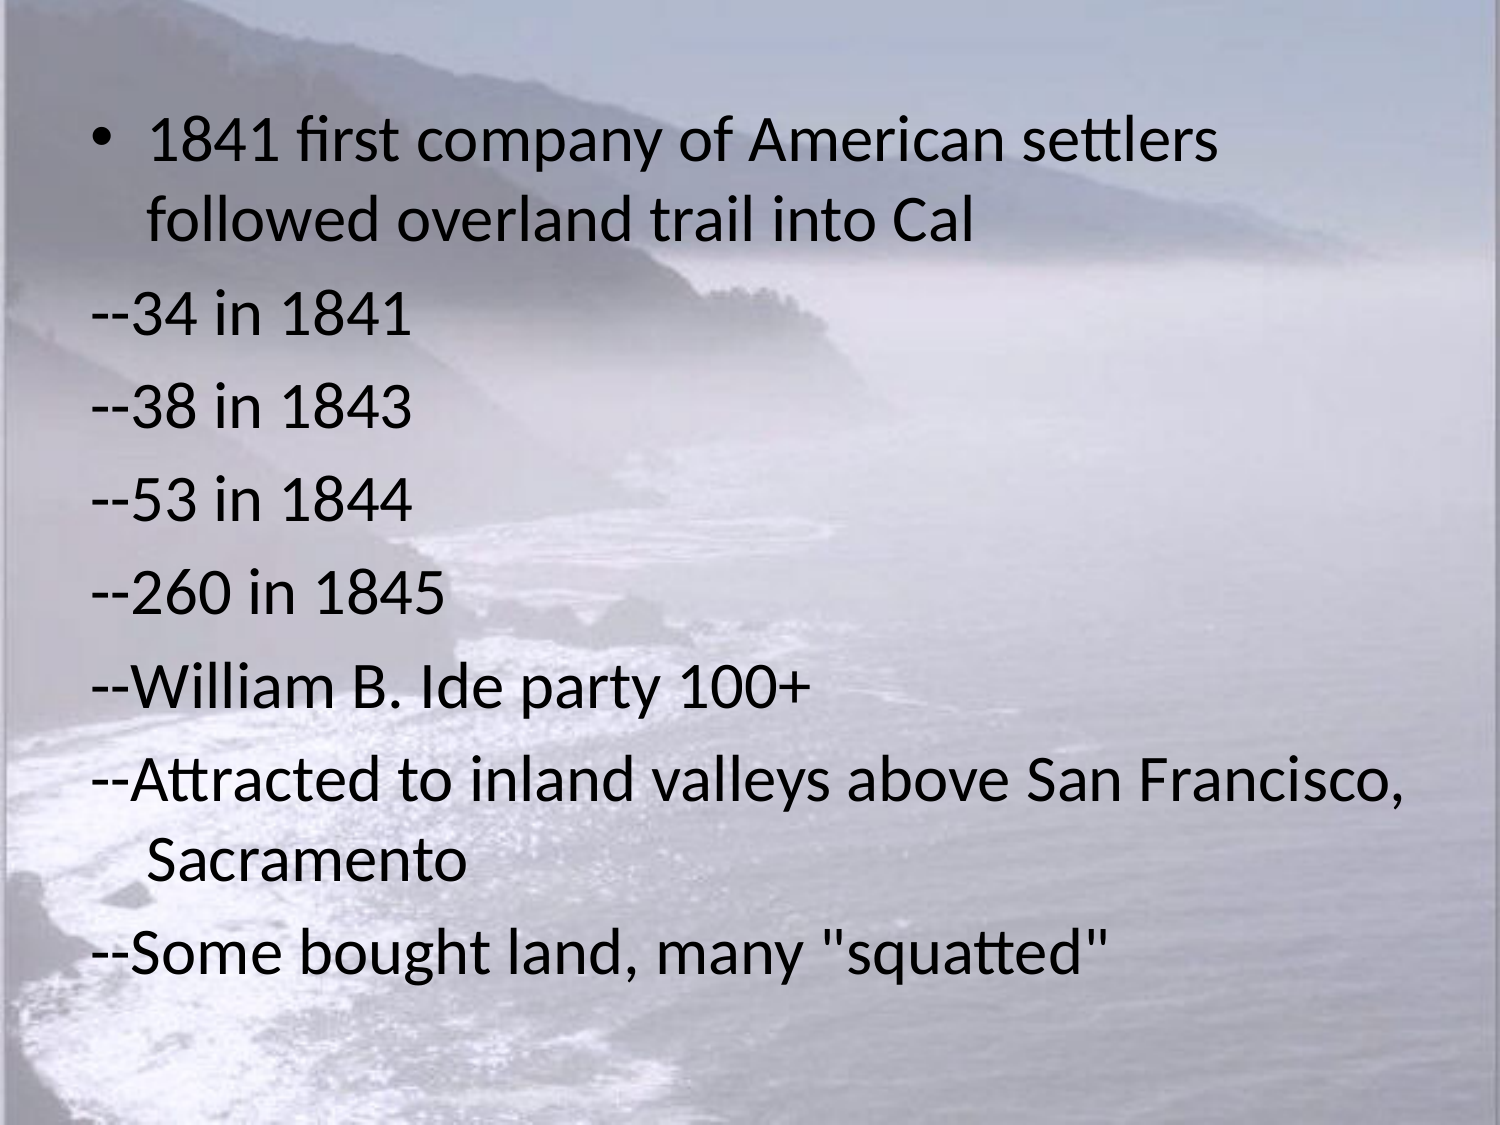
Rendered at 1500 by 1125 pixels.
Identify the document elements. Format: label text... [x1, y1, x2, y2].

list 1841 first company of American settlers followed overland trail into Cal --34 in 1841 --38 in 1843 --53 in 1844 --260 in 1845 --William B. Ide party 100+ --Attracted to inland valleys above San Francisco, Sacramento --Some bought land, many "squatted" [75, 87, 1425, 1005]
picture [0, 0, 1500, 1125]
